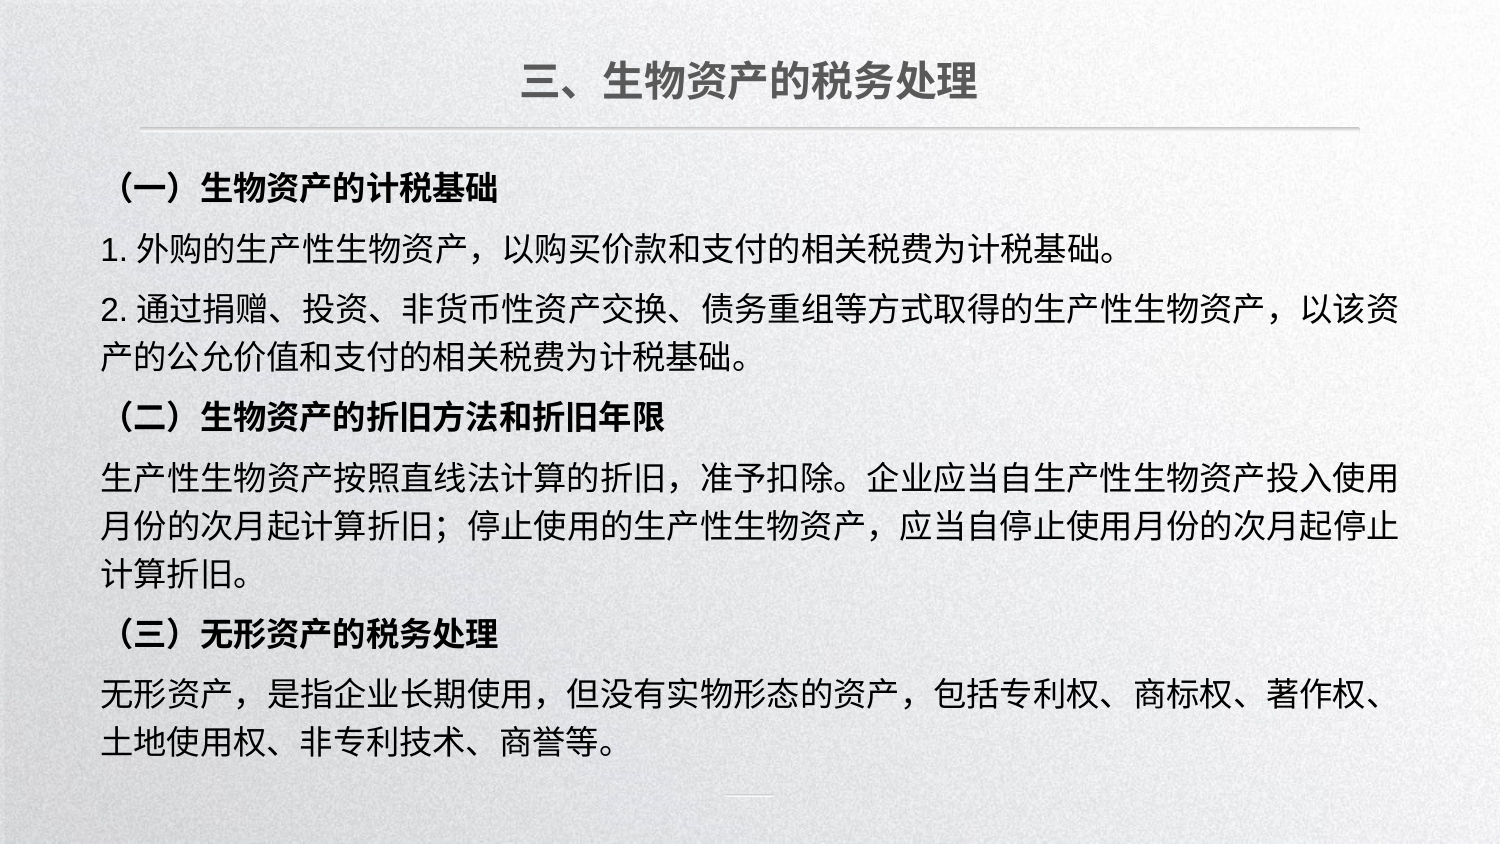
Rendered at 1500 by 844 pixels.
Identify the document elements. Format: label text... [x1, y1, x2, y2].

text_box 三、生物资产的税务处理 [459, 49, 1038, 111]
text_box （一）生物资产的计税基础 1.外购的生产性生物资产，以购买价款和支付的相关税费为计税基础。 2.通过捐赠、投资、非货币性资产交换、债务重组等方式取得的生产性生物资产，以该资产的公允价值和支付的相关税费为计税基础。 （二）生物资产的折旧方法和折旧年限 生产性生物资产按照直线法计算的折旧，准予扣除。企业应当自生产性生物资产投入使用月份的次月起计算折旧；停止使用的生产性生物资产，应当自停止使用月份的次月起停止计算折旧。 （三）无形资产的税务处理 无形资产，是指企业长期使用，但没有实物形态的资产，包括专利权、商标权、著作权、土地使用权、非专利技术、商誉等。 [100, 159, 1400, 762]
picture [0, 0, 1500, 844]
